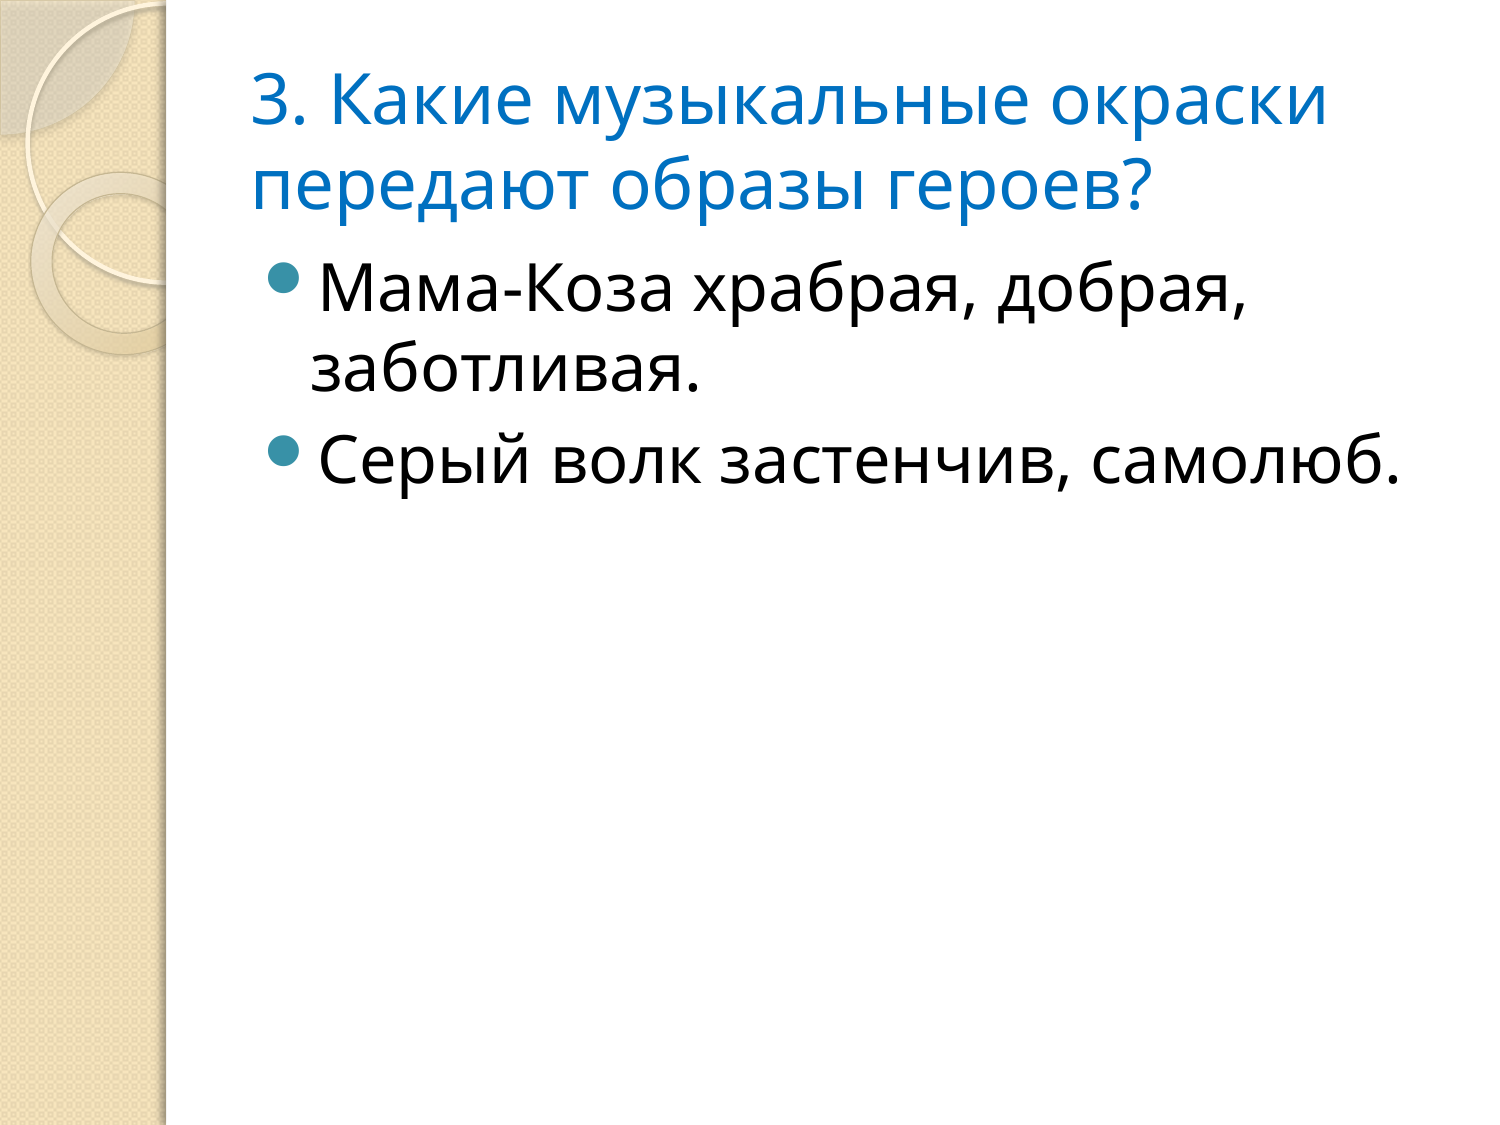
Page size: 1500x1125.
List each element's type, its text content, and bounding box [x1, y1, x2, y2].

list Мама-Коза храбрая, добрая, заботливая. Серый волк застенчив, самолюб. [235, 237, 1466, 1025]
title 3. Какие музыкальные окраски передают образы героев? [235, 45, 1466, 233]
